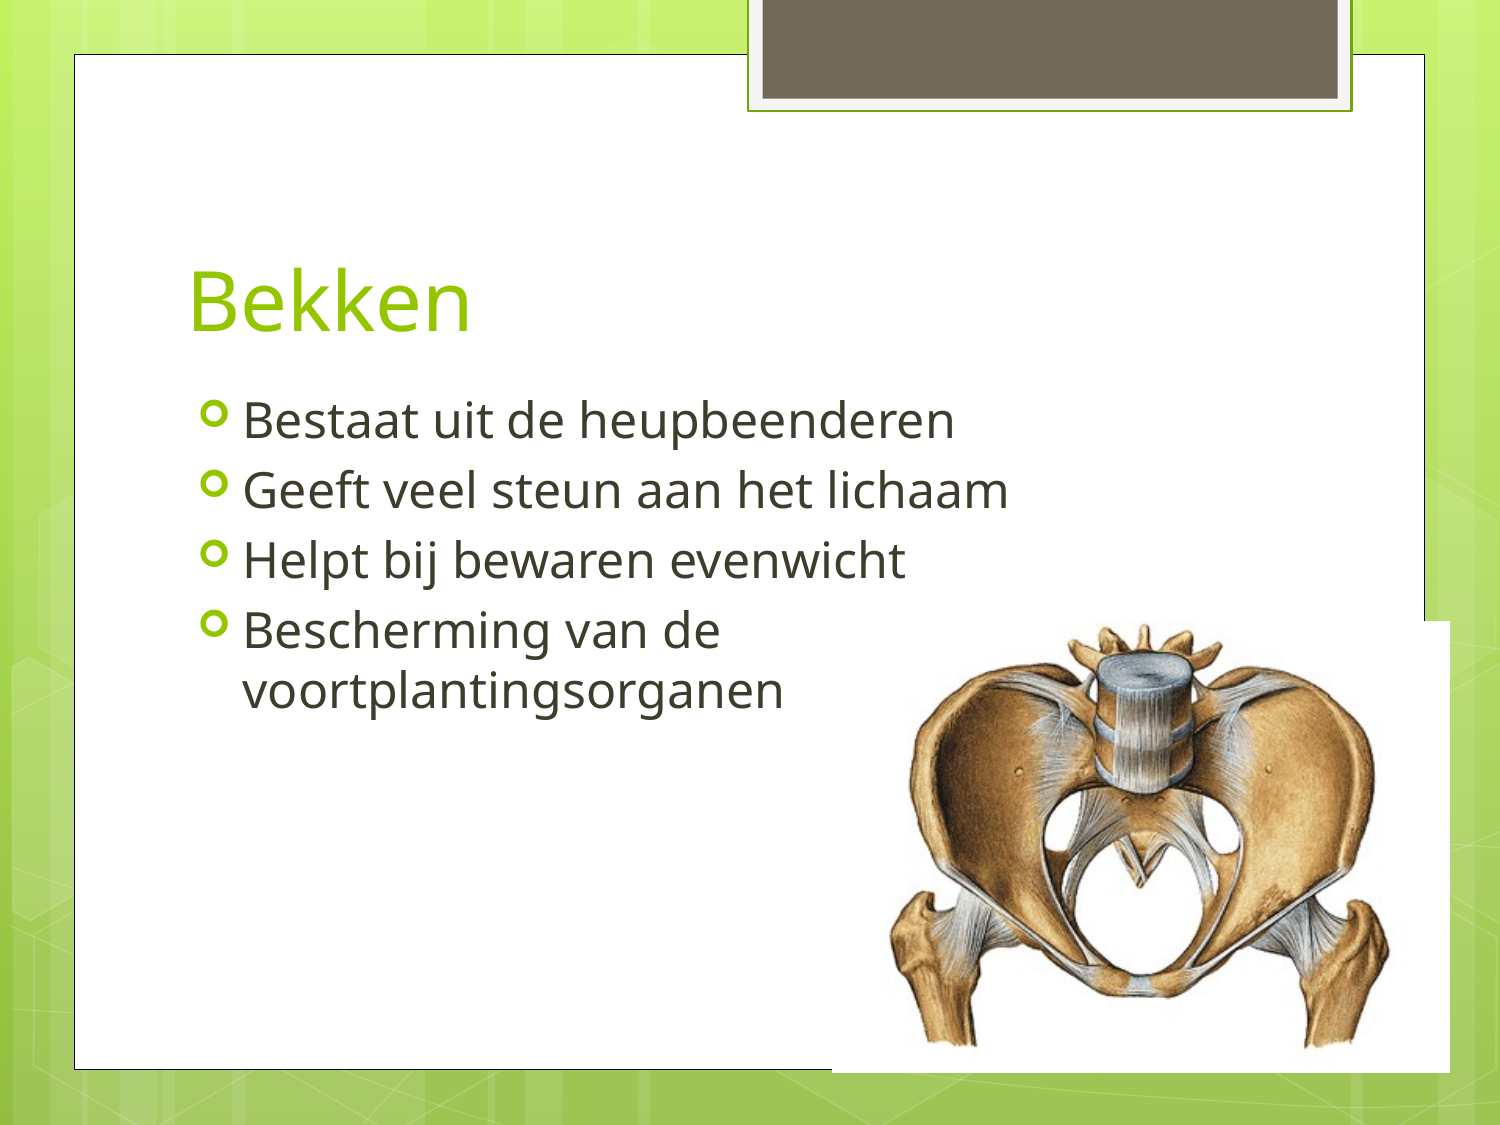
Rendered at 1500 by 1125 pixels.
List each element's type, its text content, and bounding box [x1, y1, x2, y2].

title Bekken [171, 168, 1324, 357]
list Bestaat uit de heupbeenderen Geeft veel steun aan het lichaam Helpt bij bewaren evenwicht Bescherming van de voortplantingsorganen [171, 381, 1283, 957]
picture [832, 621, 1451, 1074]
